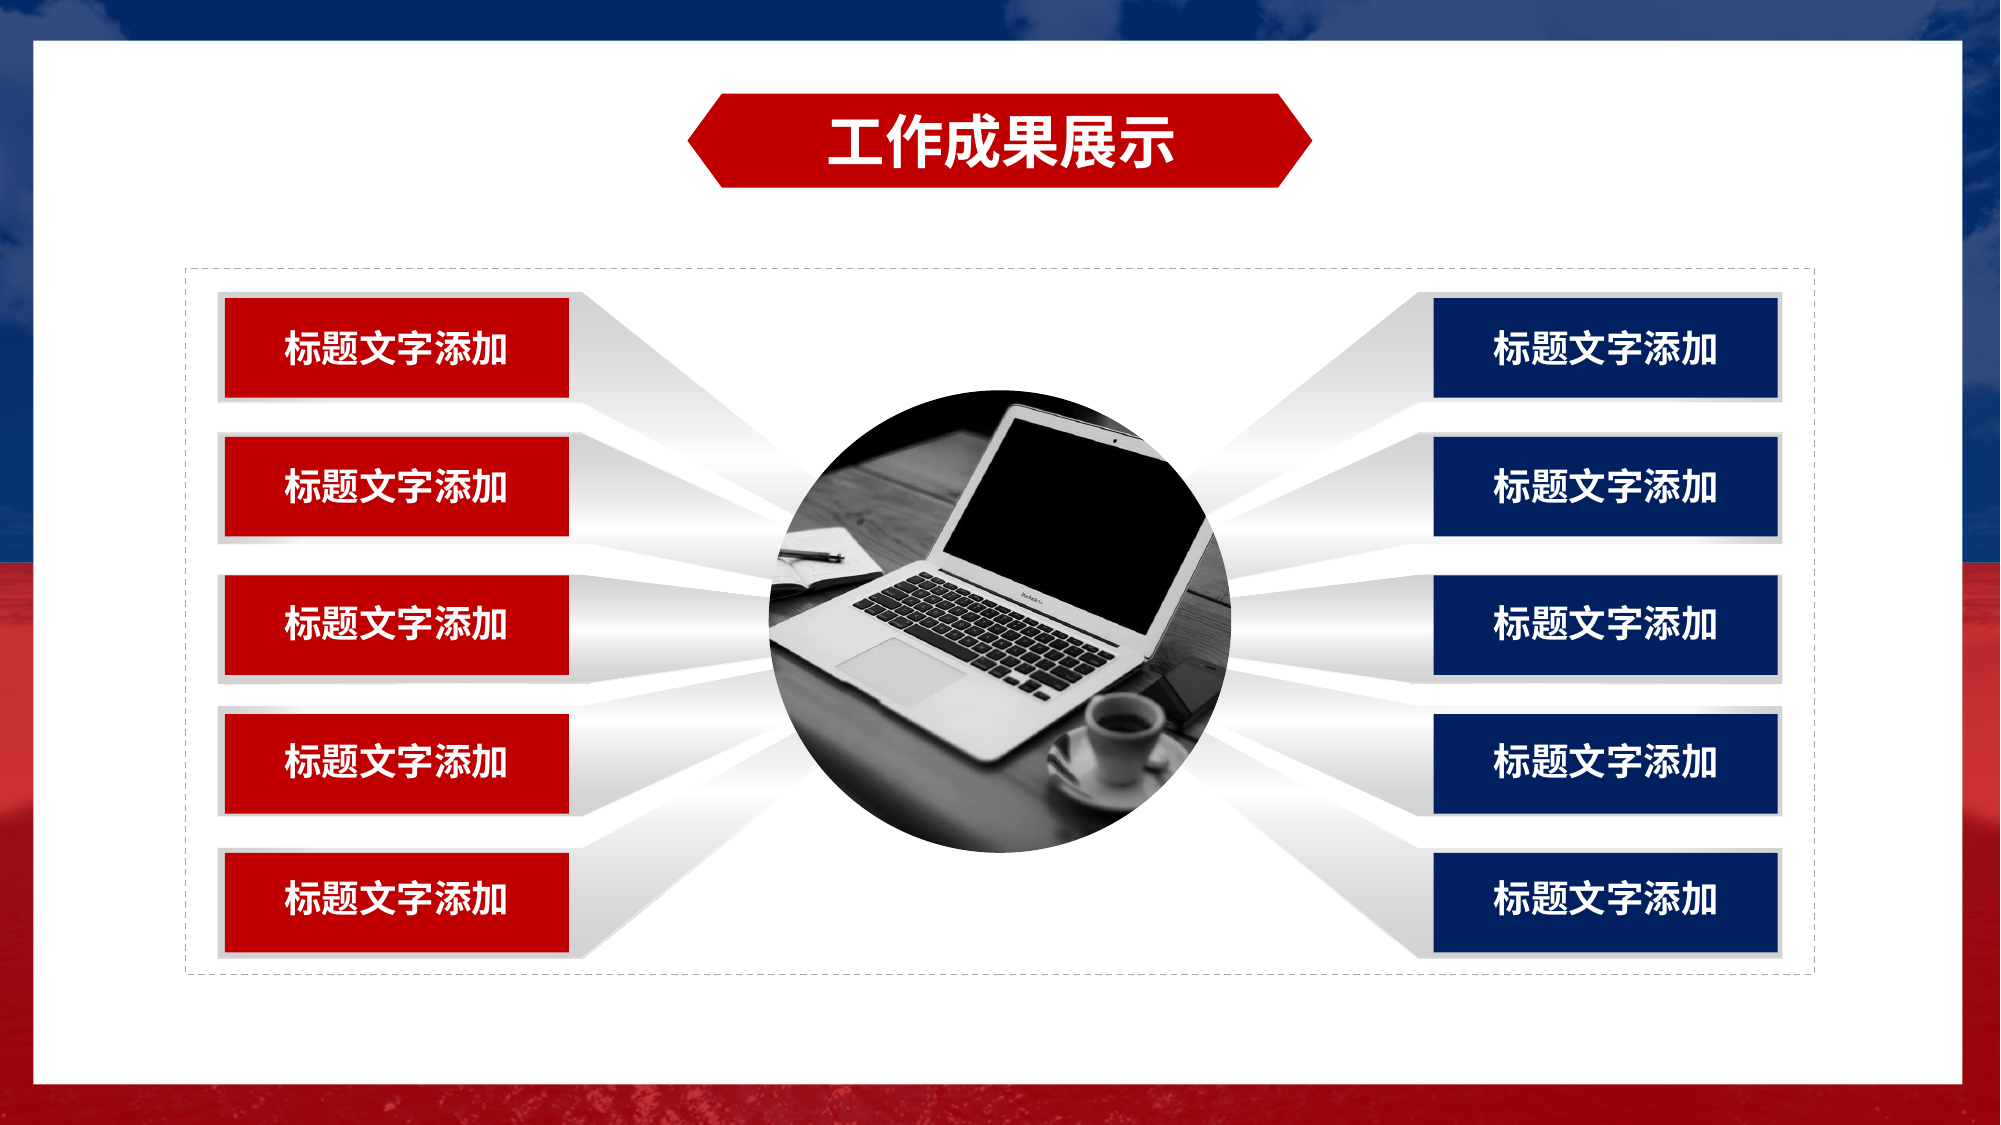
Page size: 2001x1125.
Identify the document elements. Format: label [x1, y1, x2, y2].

text_box [224, 298, 1778, 953]
text_box [185, 268, 1815, 975]
text_box [687, 93, 1313, 188]
text_box [217, 291, 1783, 959]
